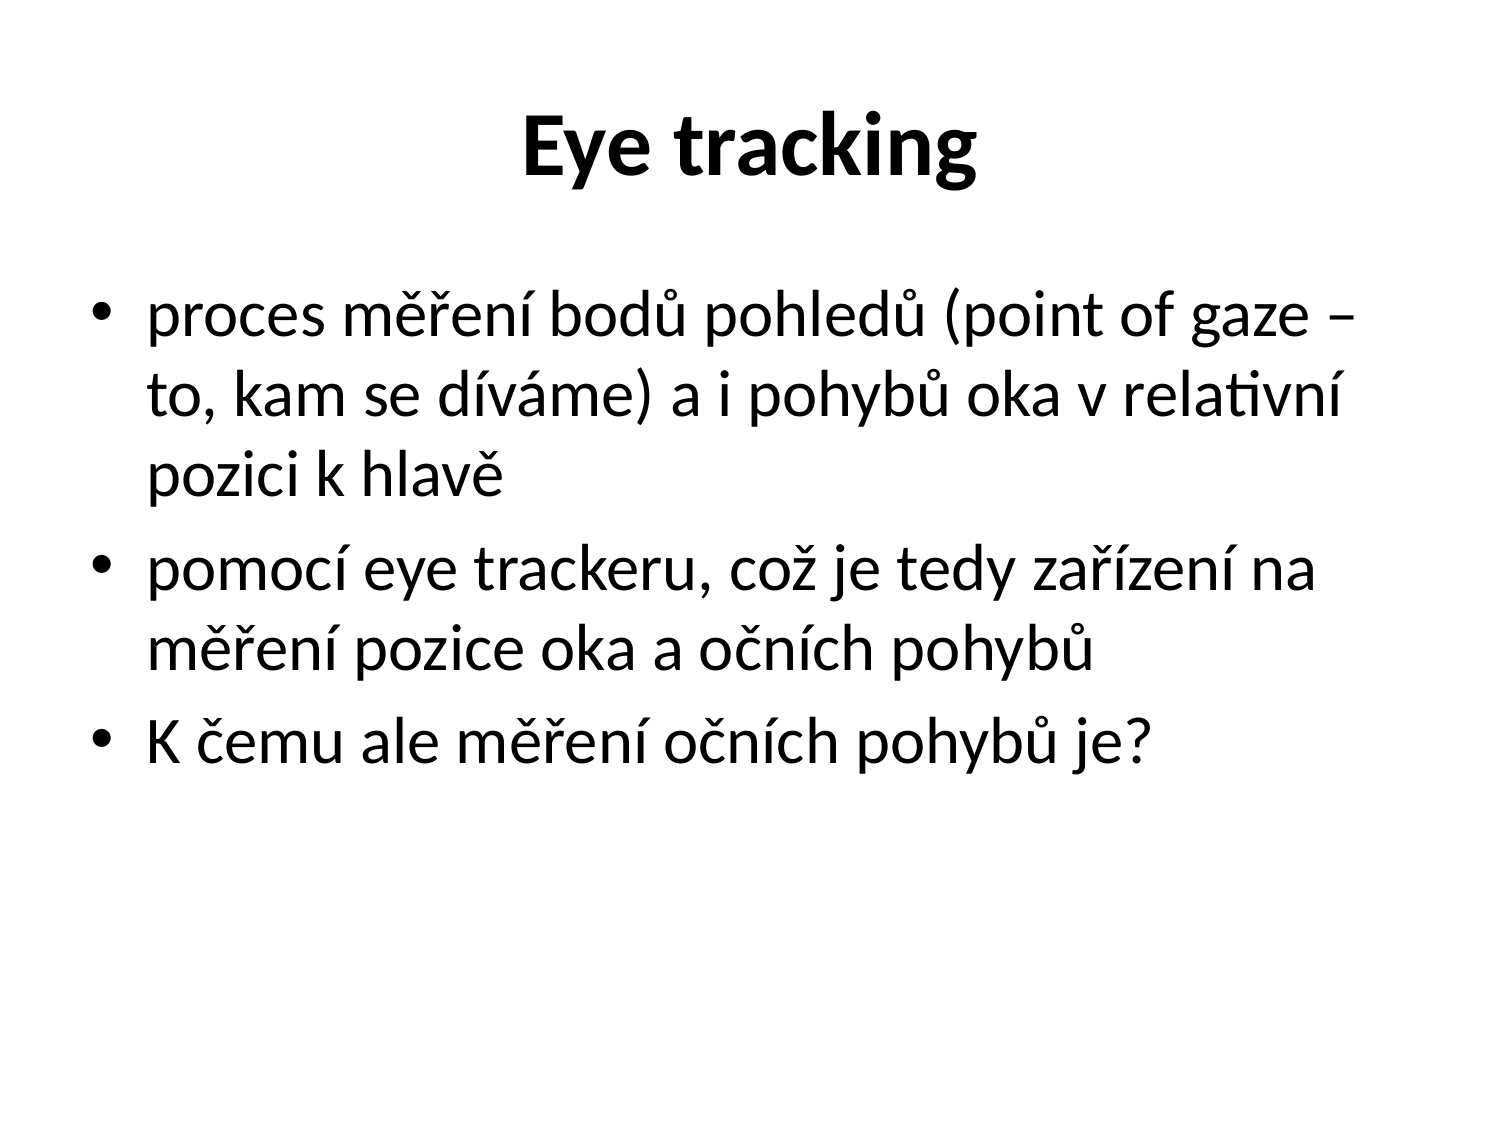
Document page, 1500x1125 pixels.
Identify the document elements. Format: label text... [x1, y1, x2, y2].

title Eye tracking [75, 45, 1425, 233]
list proces měření bodů pohledů (point of gaze – to, kam se díváme) a i pohybů oka v relativní pozici k hlavě pomocí eye trackeru, což je tedy zařízení na měření pozice oka a očních pohybů K čemu ale měření očních pohybů je? [75, 262, 1425, 1005]
